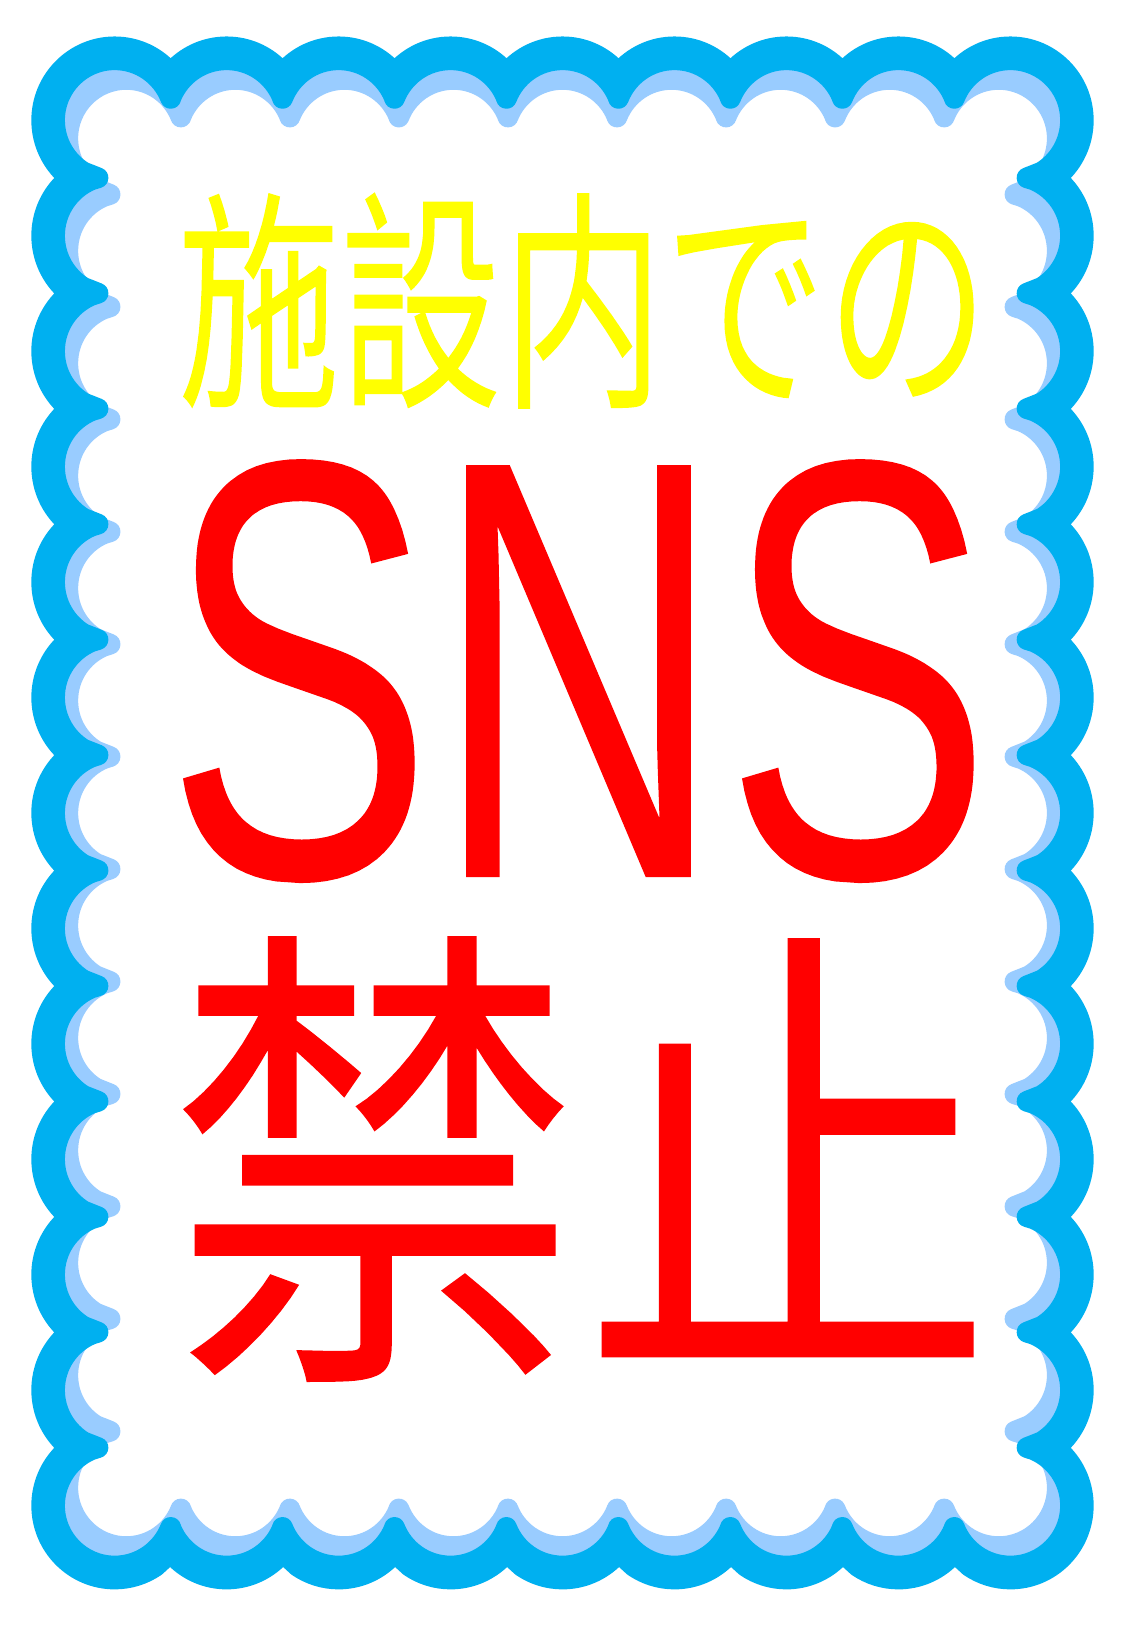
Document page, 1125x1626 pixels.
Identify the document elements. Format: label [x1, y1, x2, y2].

text_box [182, 458, 974, 1383]
text_box [41, 46, 1084, 1580]
